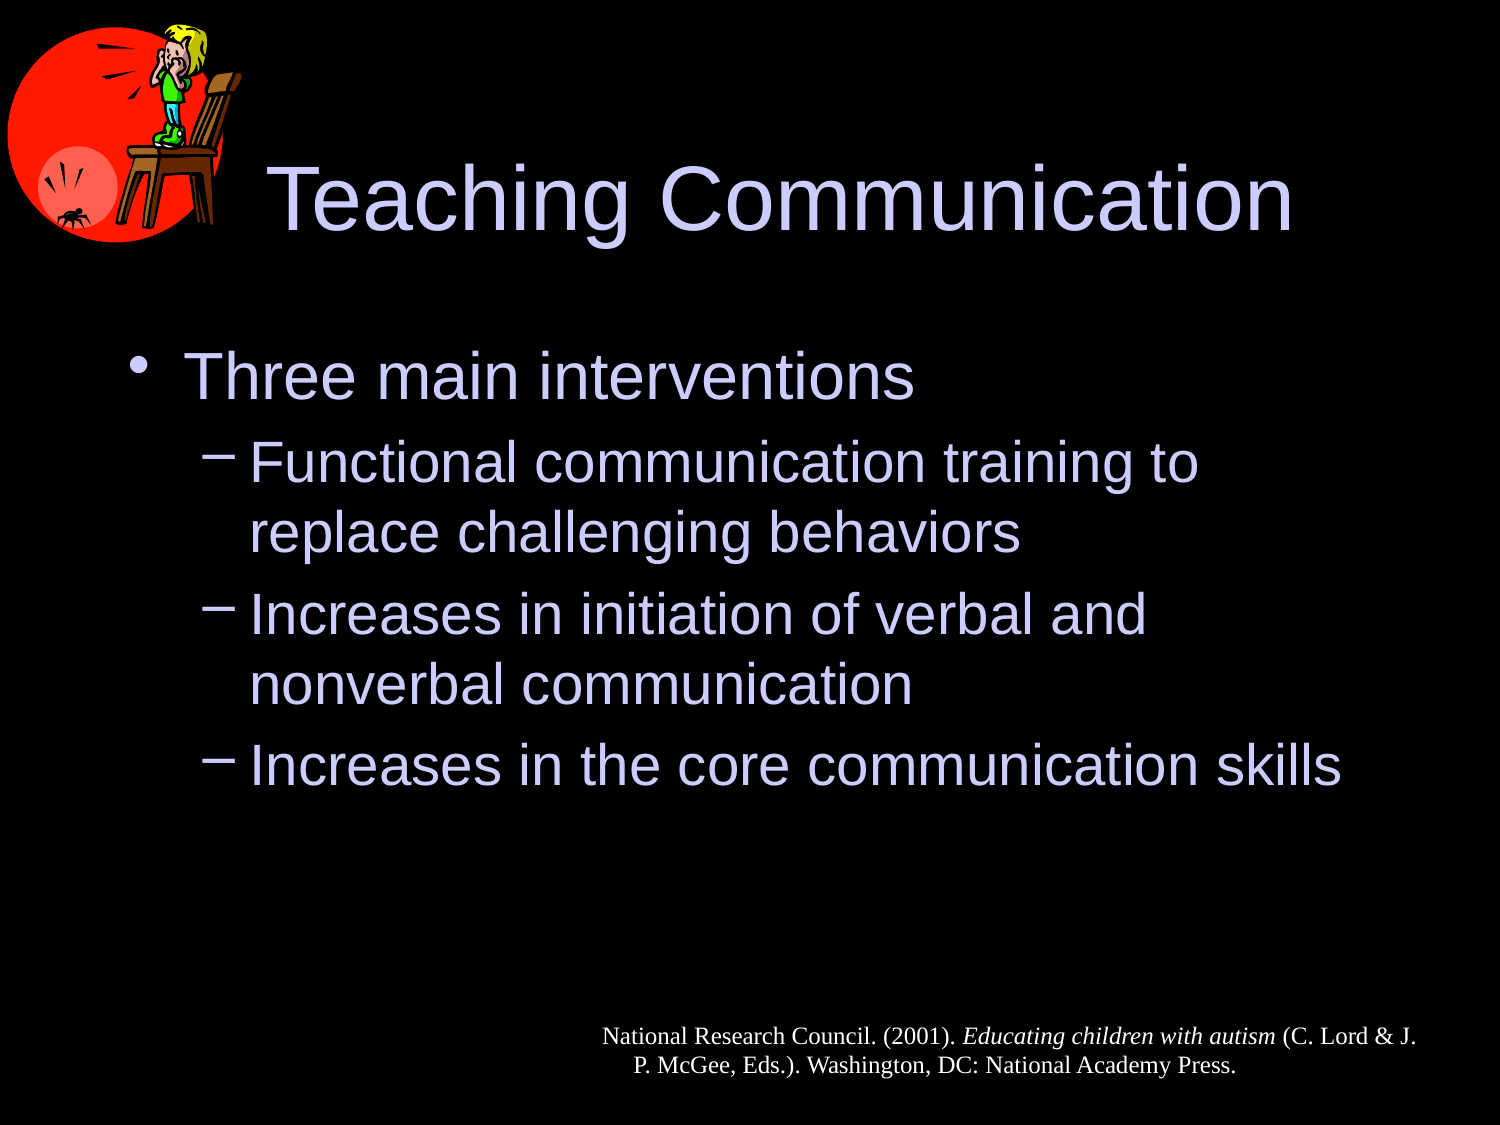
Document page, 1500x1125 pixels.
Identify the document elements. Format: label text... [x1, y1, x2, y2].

picture [0, 0, 245, 251]
text_box National Research Council. (2001). Educating children with autism (C. Lord & J. P. McGee, Eds.). Washington, DC: National Academy Press. [587, 1011, 1488, 1087]
title Teaching Communication [174, 99, 1388, 288]
list Three main interventions Functional communication training to replace challenging behaviors Increases in initiation of verbal and nonverbal communication Increases in the core communication skills [112, 324, 1388, 1001]
